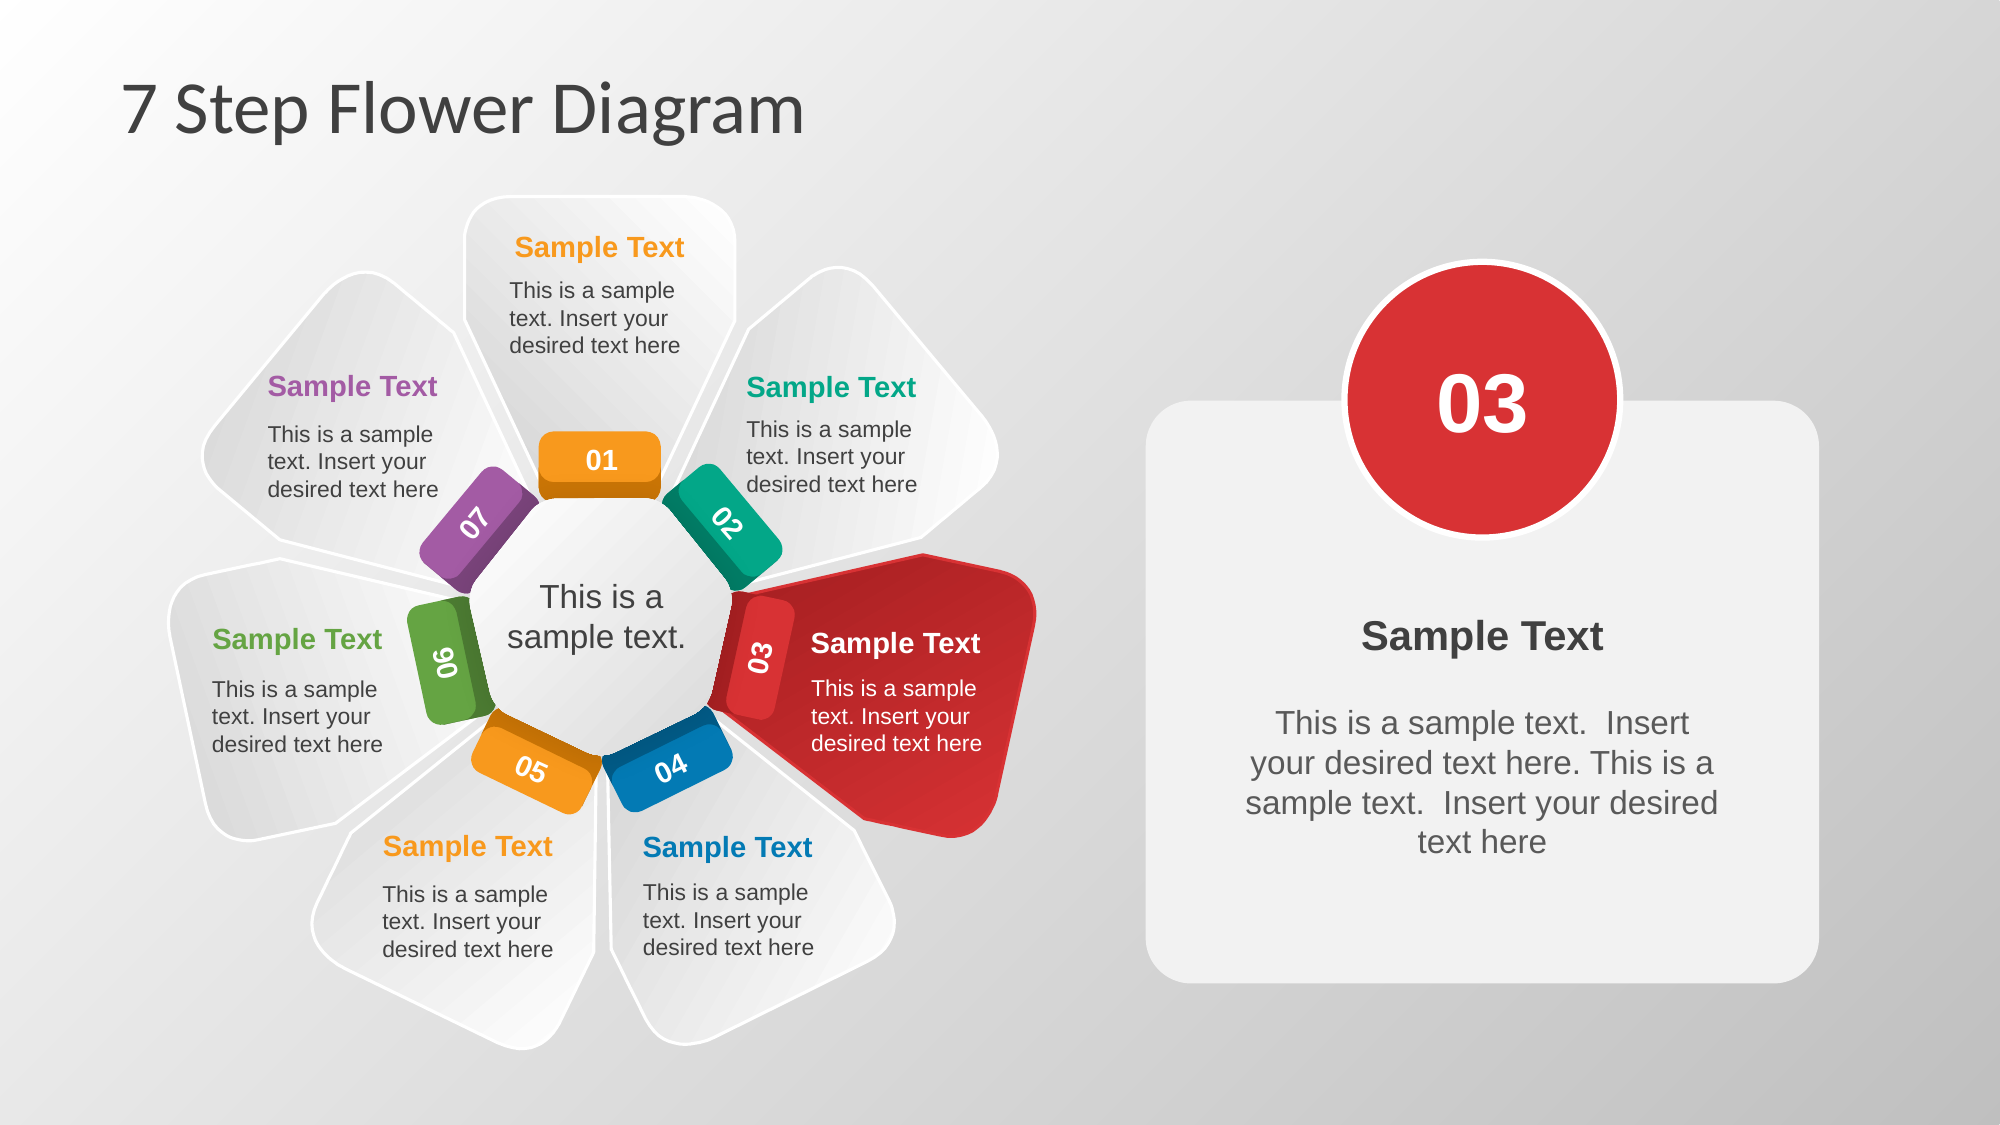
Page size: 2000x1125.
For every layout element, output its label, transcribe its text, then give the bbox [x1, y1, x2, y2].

text_box Sample Text [1230, 601, 1735, 666]
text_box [168, 196, 1036, 1049]
title 7 Step Flower Diagram [99, 45, 1900, 162]
text_box 03 [1342, 259, 1623, 540]
text_box This is a sample text. Insert your desired text here. This is a sample text. Insert your desired text here [1230, 693, 1735, 868]
text_box [1143, 398, 1822, 986]
